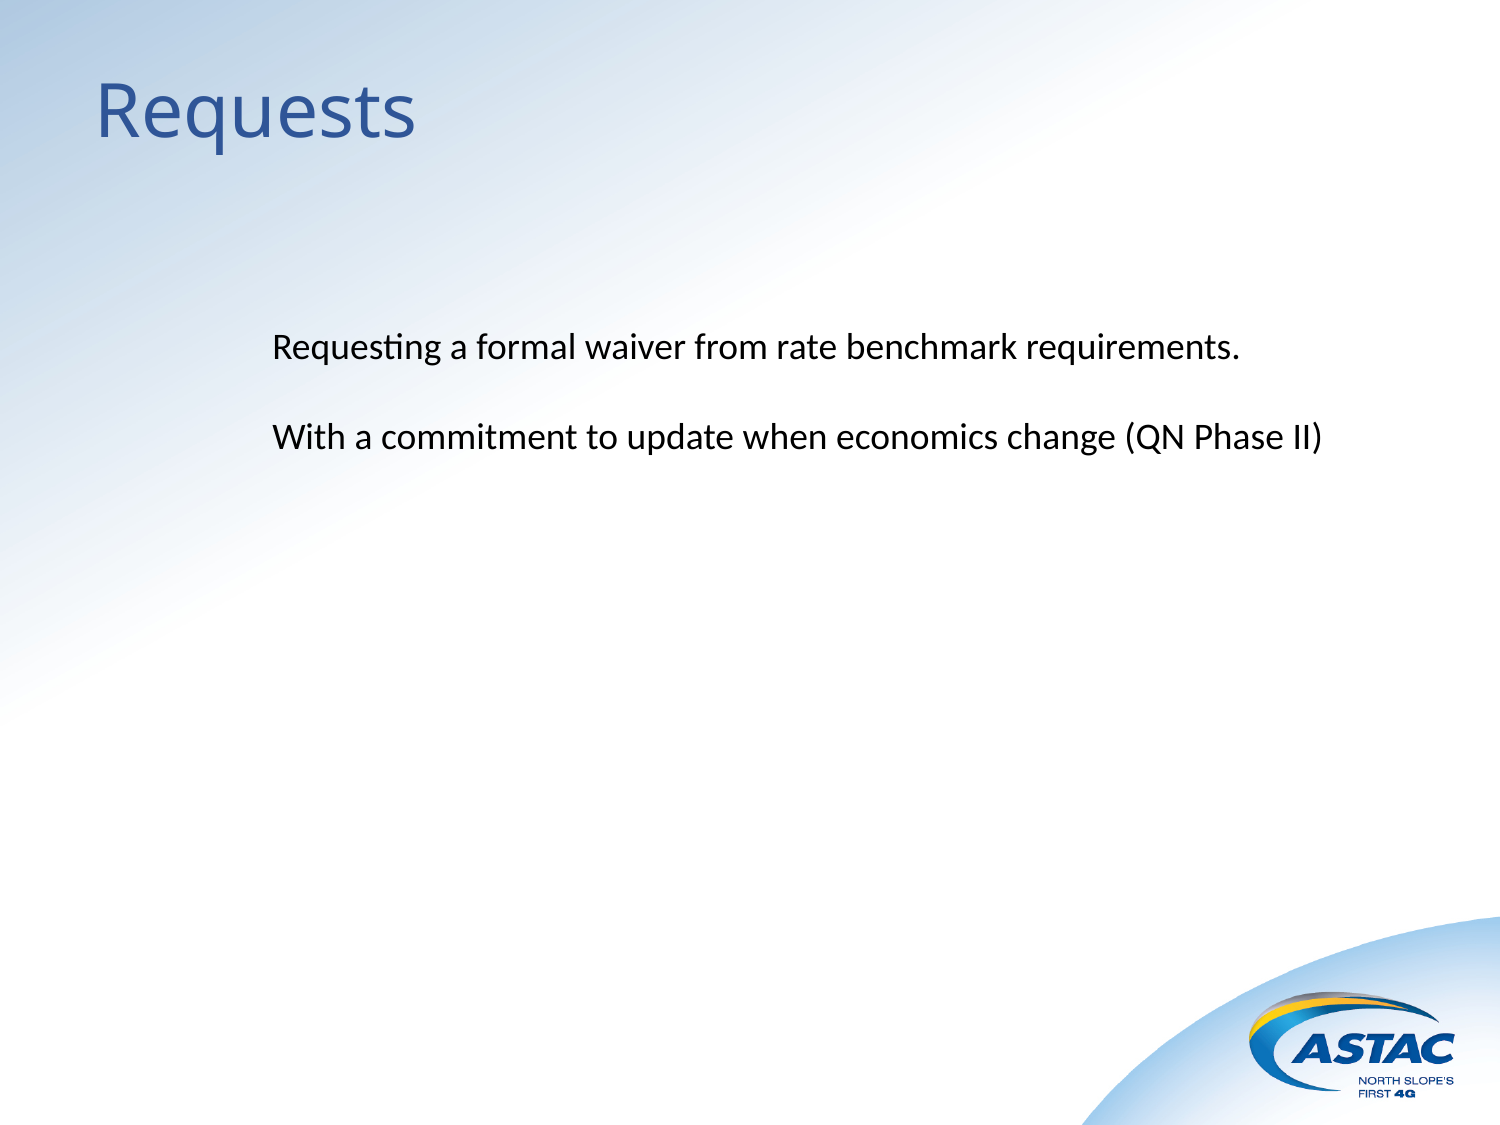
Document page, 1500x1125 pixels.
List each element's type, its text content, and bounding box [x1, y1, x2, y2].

title Requests [79, 4, 1491, 223]
text_box Requesting a formal waiver from rate benchmark requirements. With a commitment to update when economics change (QN Phase II) [257, 314, 1339, 600]
picture [0, 0, 1500, 1125]
